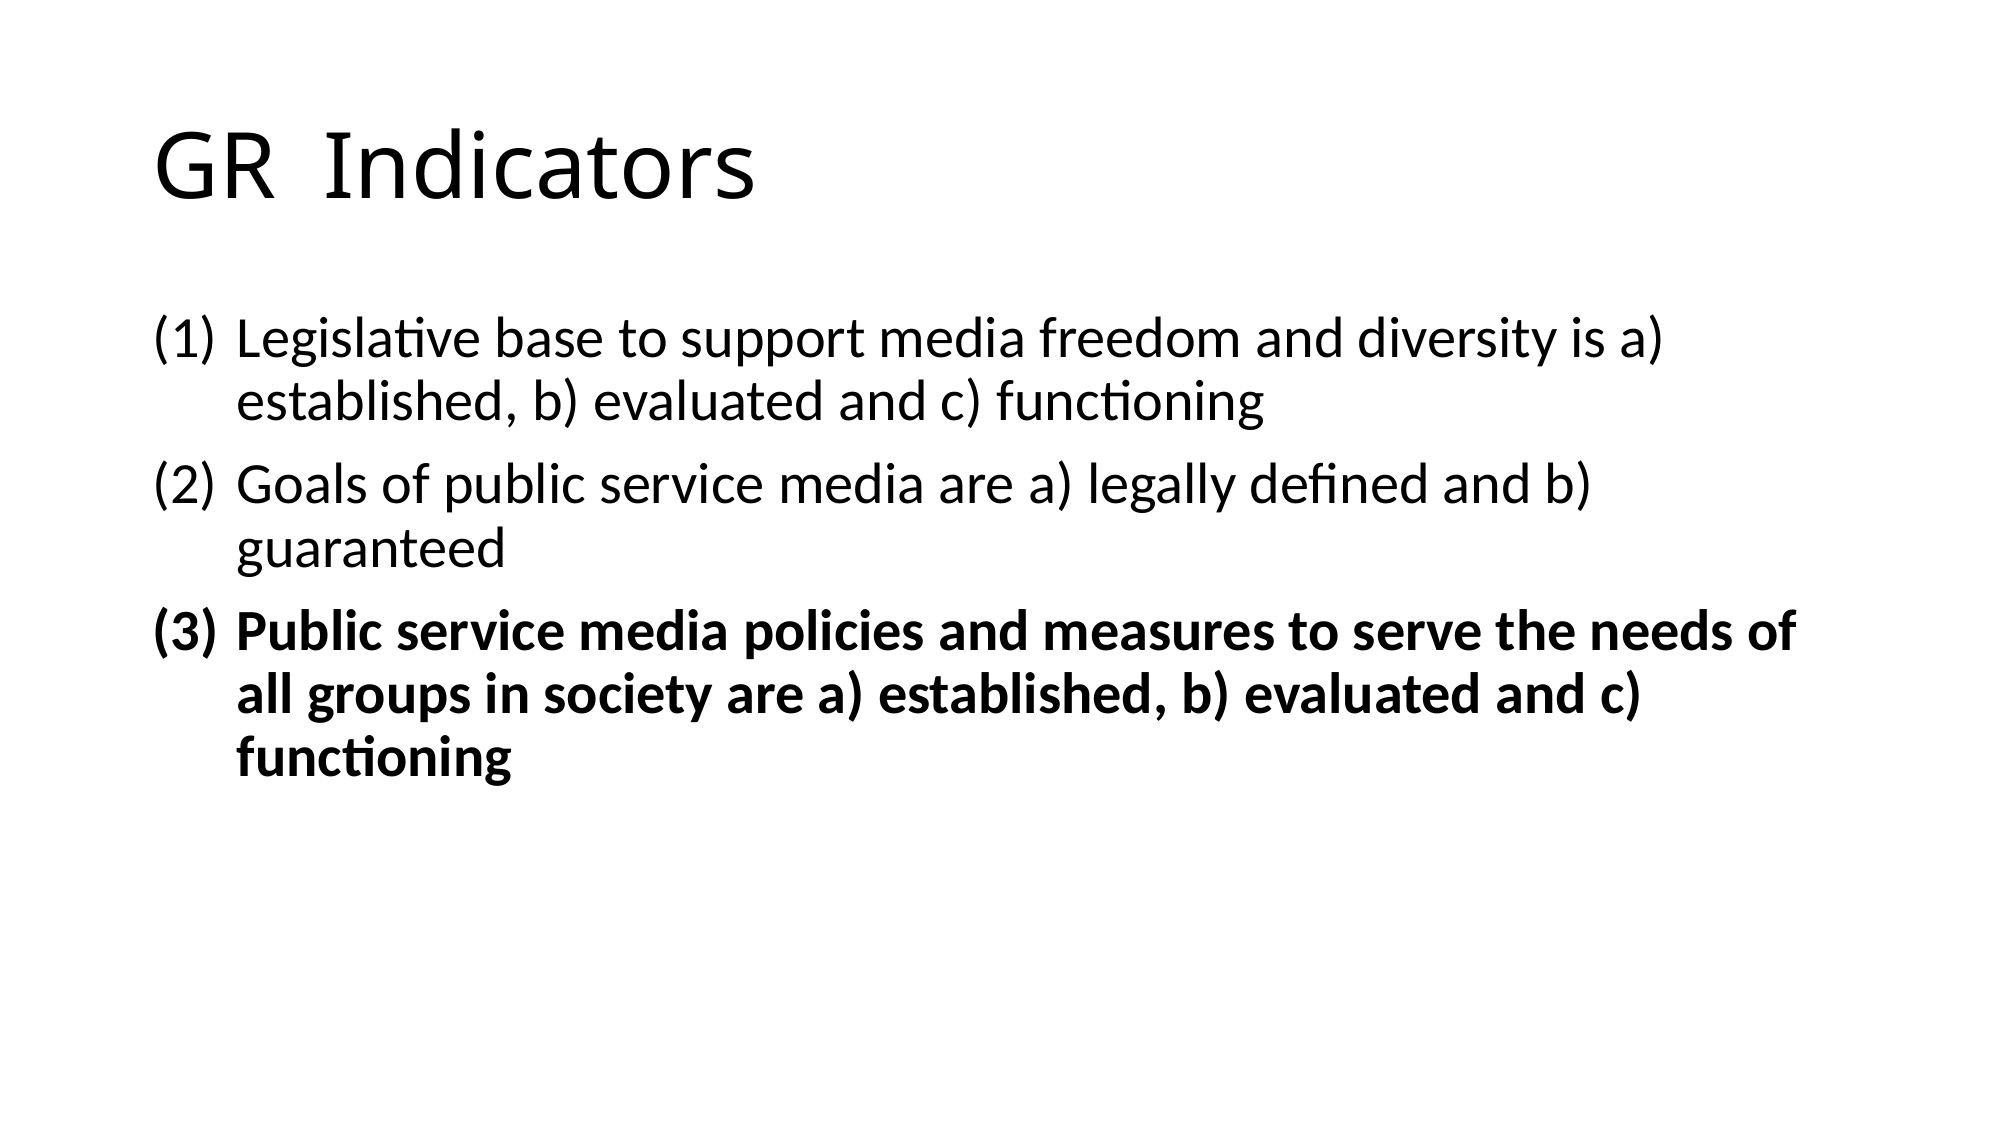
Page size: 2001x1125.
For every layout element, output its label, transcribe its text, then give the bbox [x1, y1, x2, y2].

list Legislative base to support media freedom and diversity is a) established, b) evaluated and c) functioning Goals of public service media are a) legally defined and b) guaranteed Public service media policies and measures to serve the needs of all groups in society are a) established, b) evaluated and c) functioning [137, 299, 1863, 1014]
title GR Indicators [137, 59, 1863, 278]
